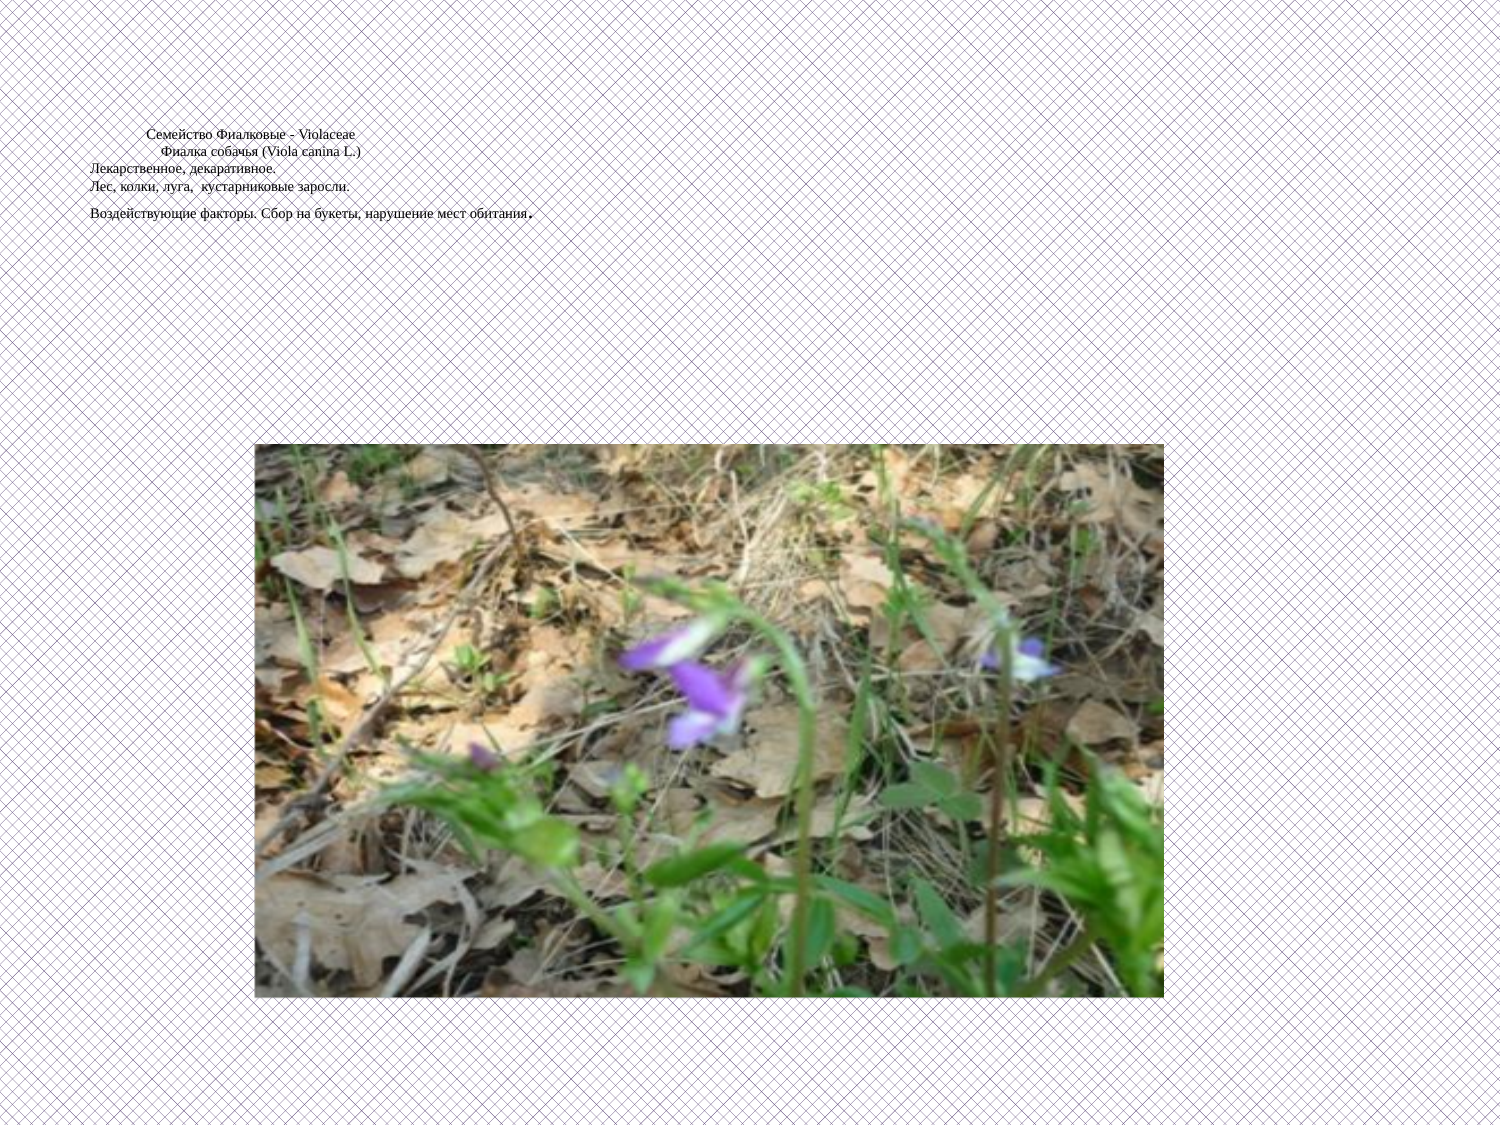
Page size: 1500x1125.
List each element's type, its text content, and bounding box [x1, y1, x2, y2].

title Семейство Фиалковые - Violaceae Фиалка собачья (Viola canina L.) Лекарственное, декаративное. Лес, колки, луга, кустарниковые заросли. Воздействующие факторы. Сбор на букеты, нарушение мест обитания. [75, 45, 1425, 233]
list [253, 444, 1164, 1000]
